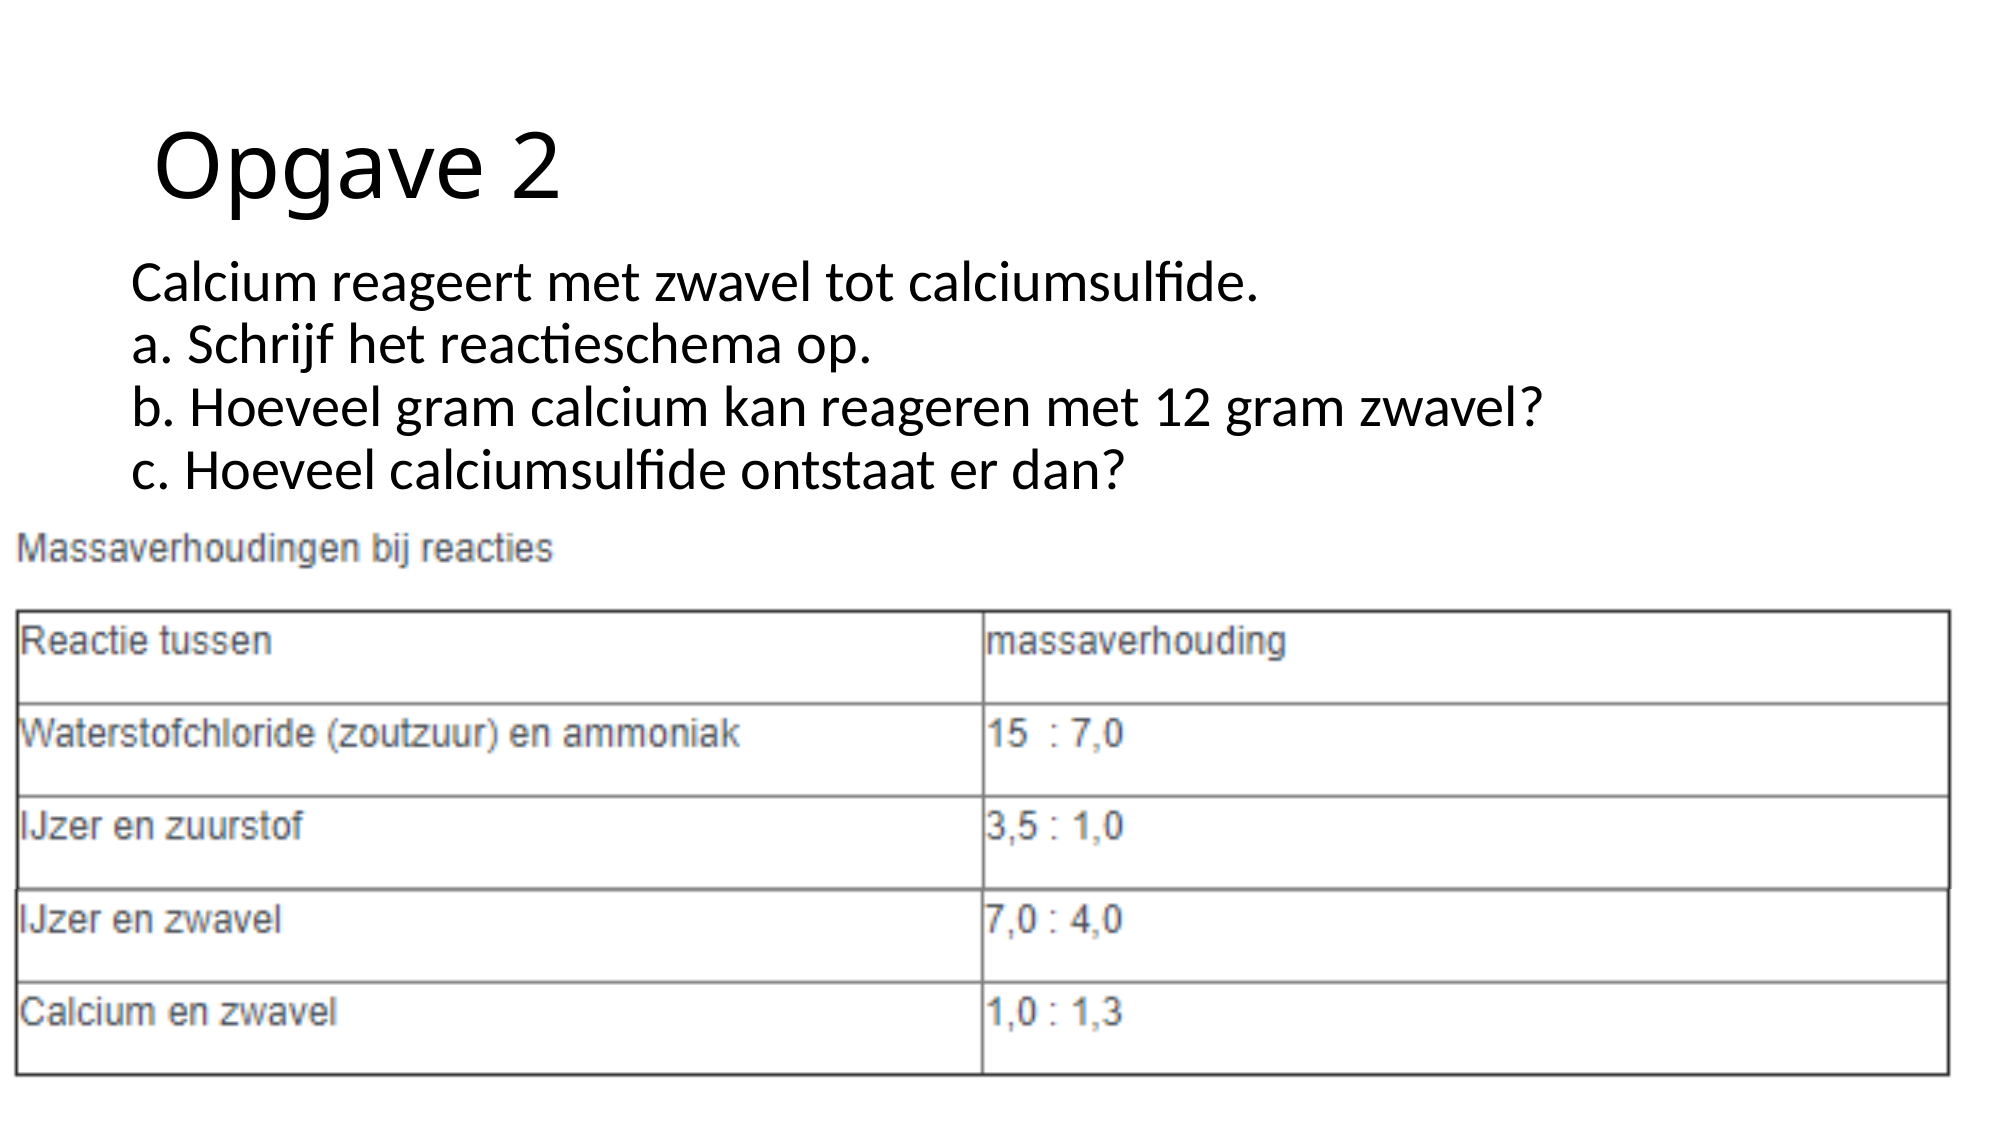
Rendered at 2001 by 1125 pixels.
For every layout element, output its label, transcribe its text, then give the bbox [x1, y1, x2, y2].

list Calcium reageert met zwavel tot calciumsulfide. a. Schrijf het reactieschema op. b. Hoeveel gram calcium kan reageren met 12 gram zwavel? c. Hoeveel calciumsulfide ontstaat er dan? [116, 243, 1842, 499]
picture [0, 499, 2000, 1125]
title Opgave 2 [137, 59, 1863, 278]
